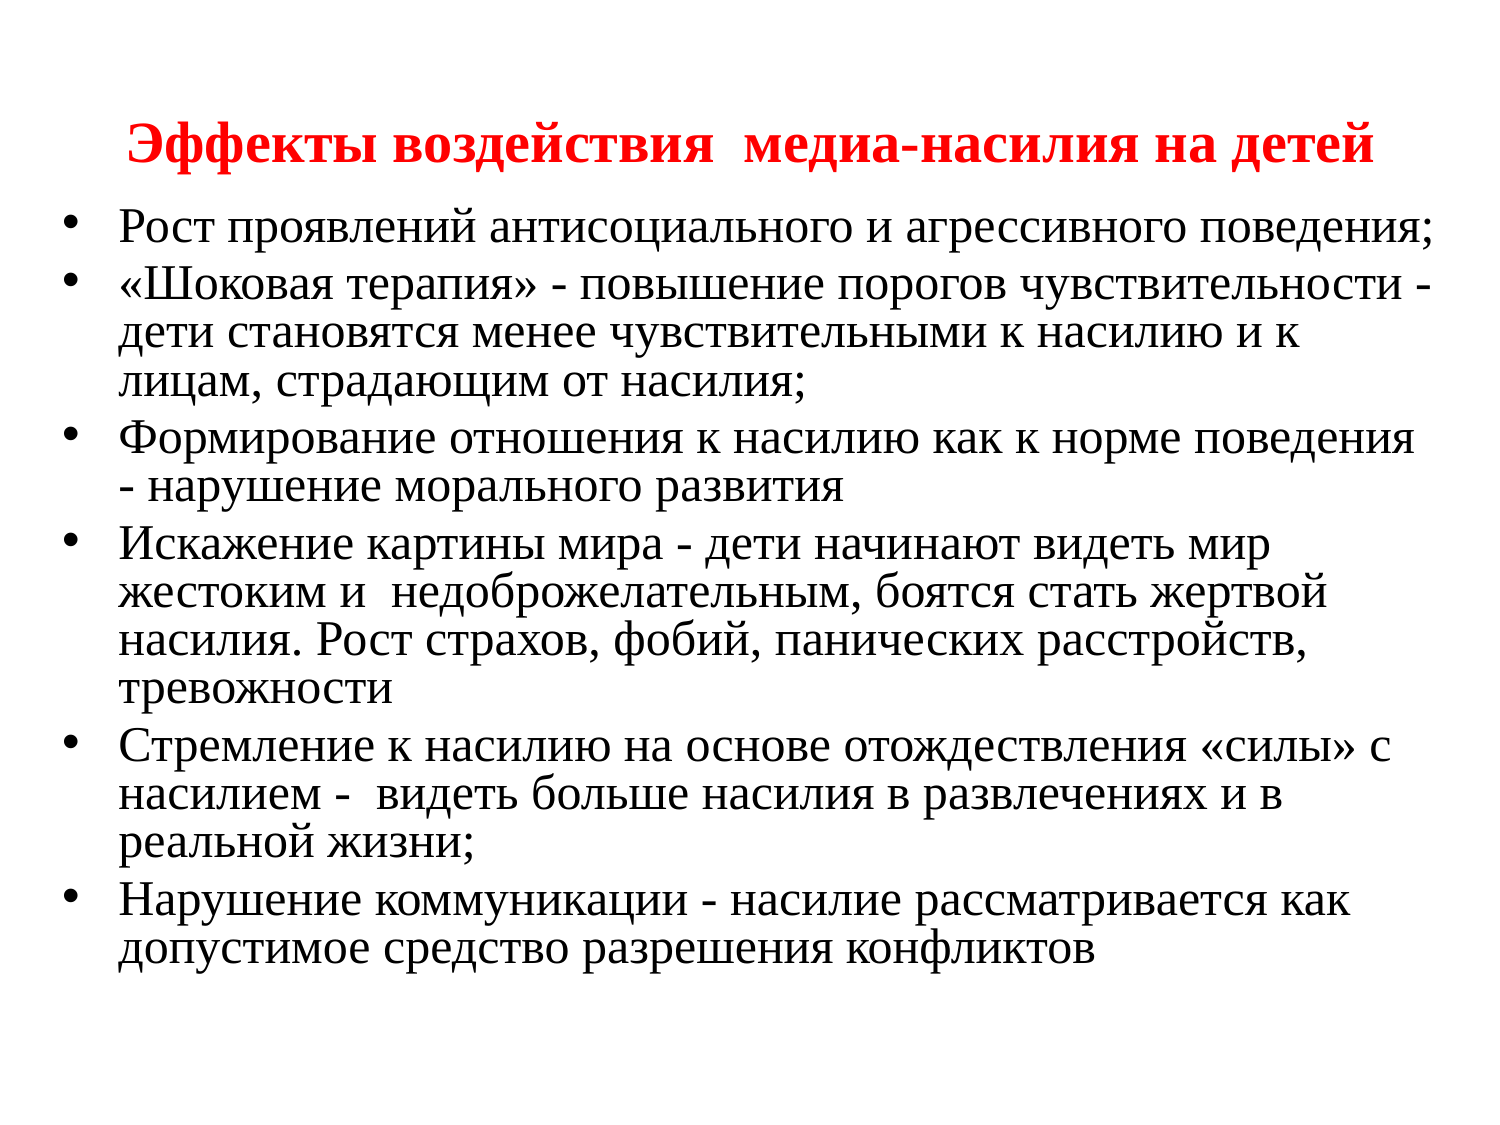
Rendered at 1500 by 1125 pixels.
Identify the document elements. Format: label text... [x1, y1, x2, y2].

title Эффекты воздействия медиа-насилия на детей [75, 45, 1425, 196]
list Рост проявлений антисоциального и агрессивного поведения; «Шоковая терапия» - повышение порогов чувствительности - дети становятся менее чувствительными к насилию и к лицам, страдающим от насилия; Формирование отношения к насилию как к норме поведения - нарушение морального развития Искажение картины мира - дети начинают видеть мир жестоким и недоброжелательным, боятся стать жертвой насилия. Рост страхов, фобий, панических расстройств, тревожности Стремление к насилию на основе отождествления «силы» с насилием - видеть больше насилия в развлечениях и в реальной жизни; Нарушение коммуникации - насилие рассматривается как допустимое средство разрешения конфликтов [47, 196, 1453, 964]
